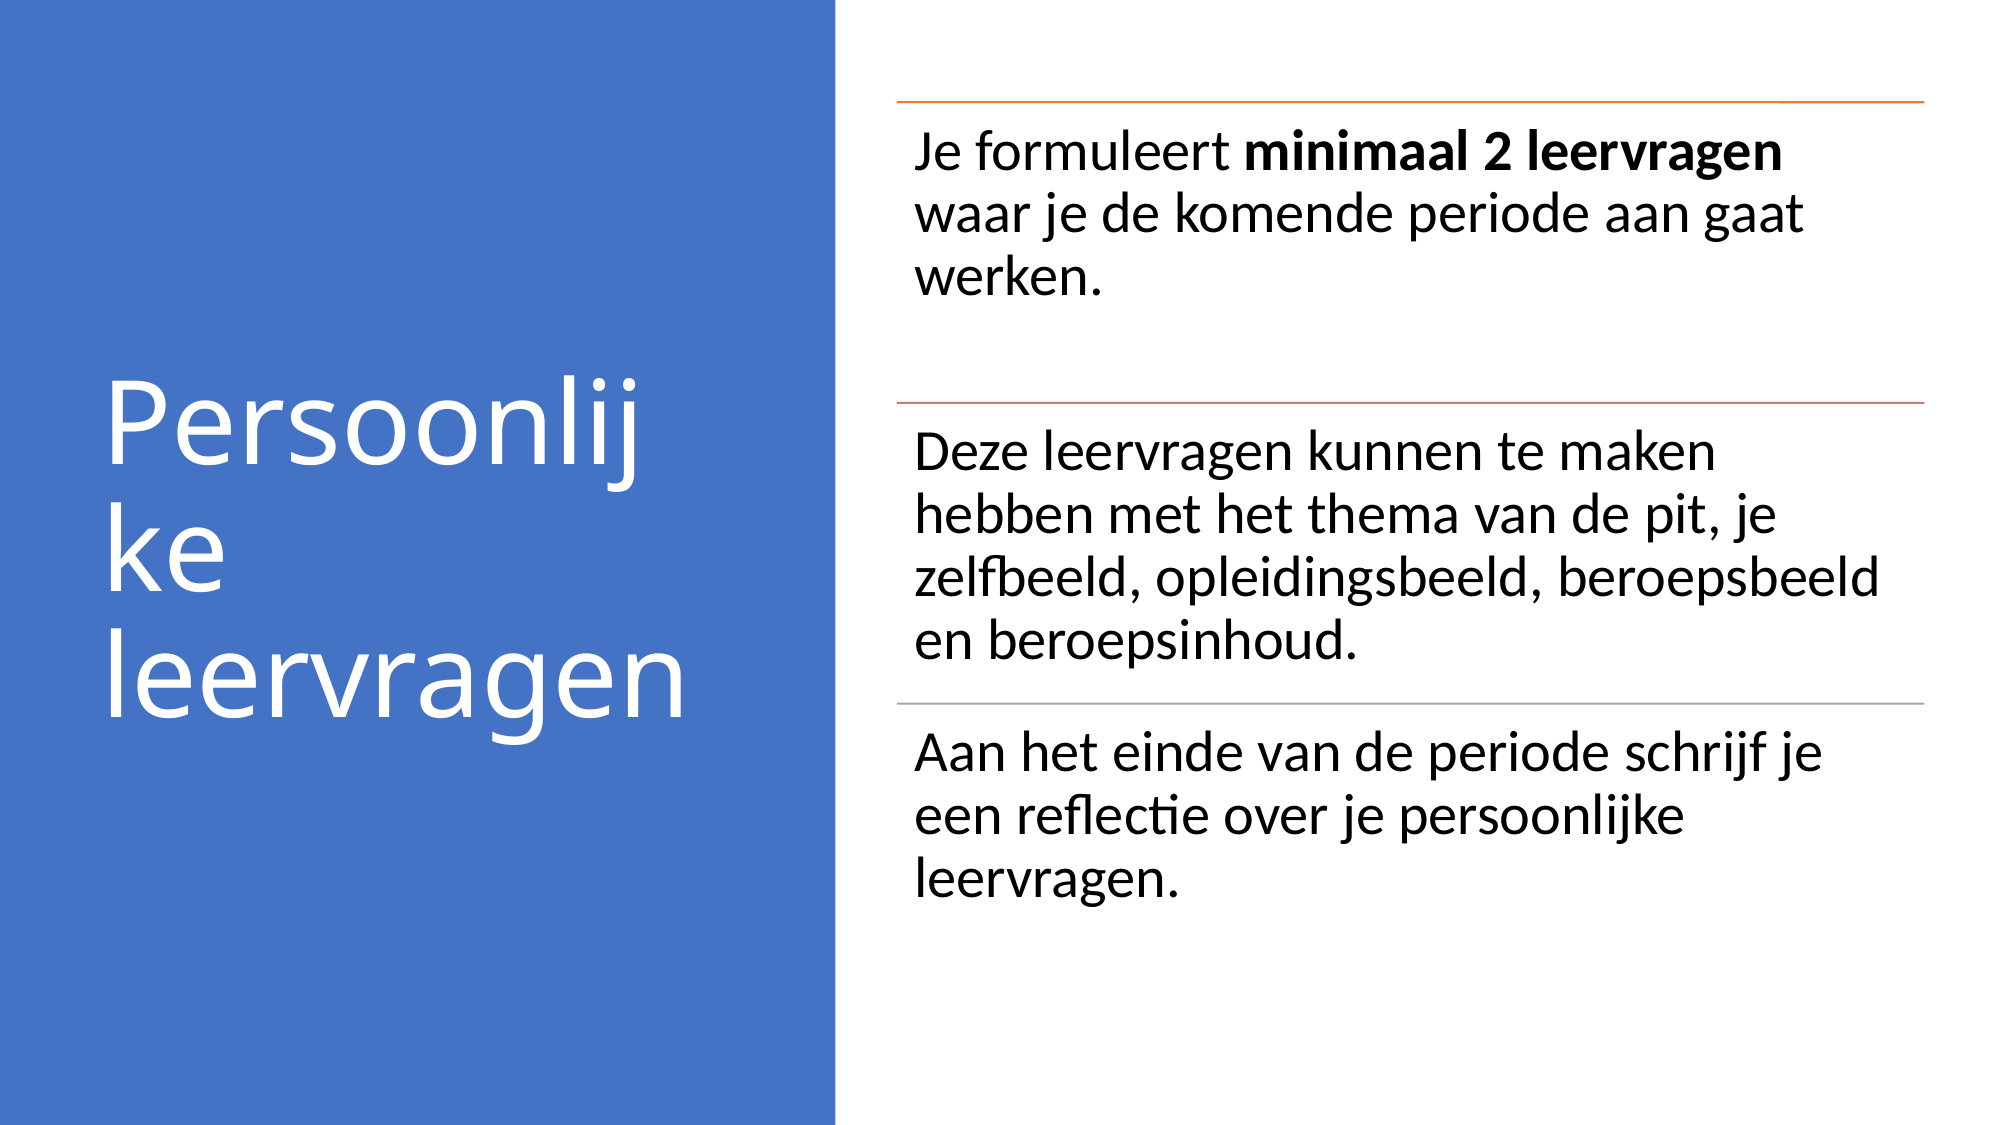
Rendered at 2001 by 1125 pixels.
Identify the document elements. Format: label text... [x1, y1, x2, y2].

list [897, 101, 1925, 1005]
title Persoonlijke leervragen [86, 101, 711, 1005]
text_box [0, 0, 836, 1125]
